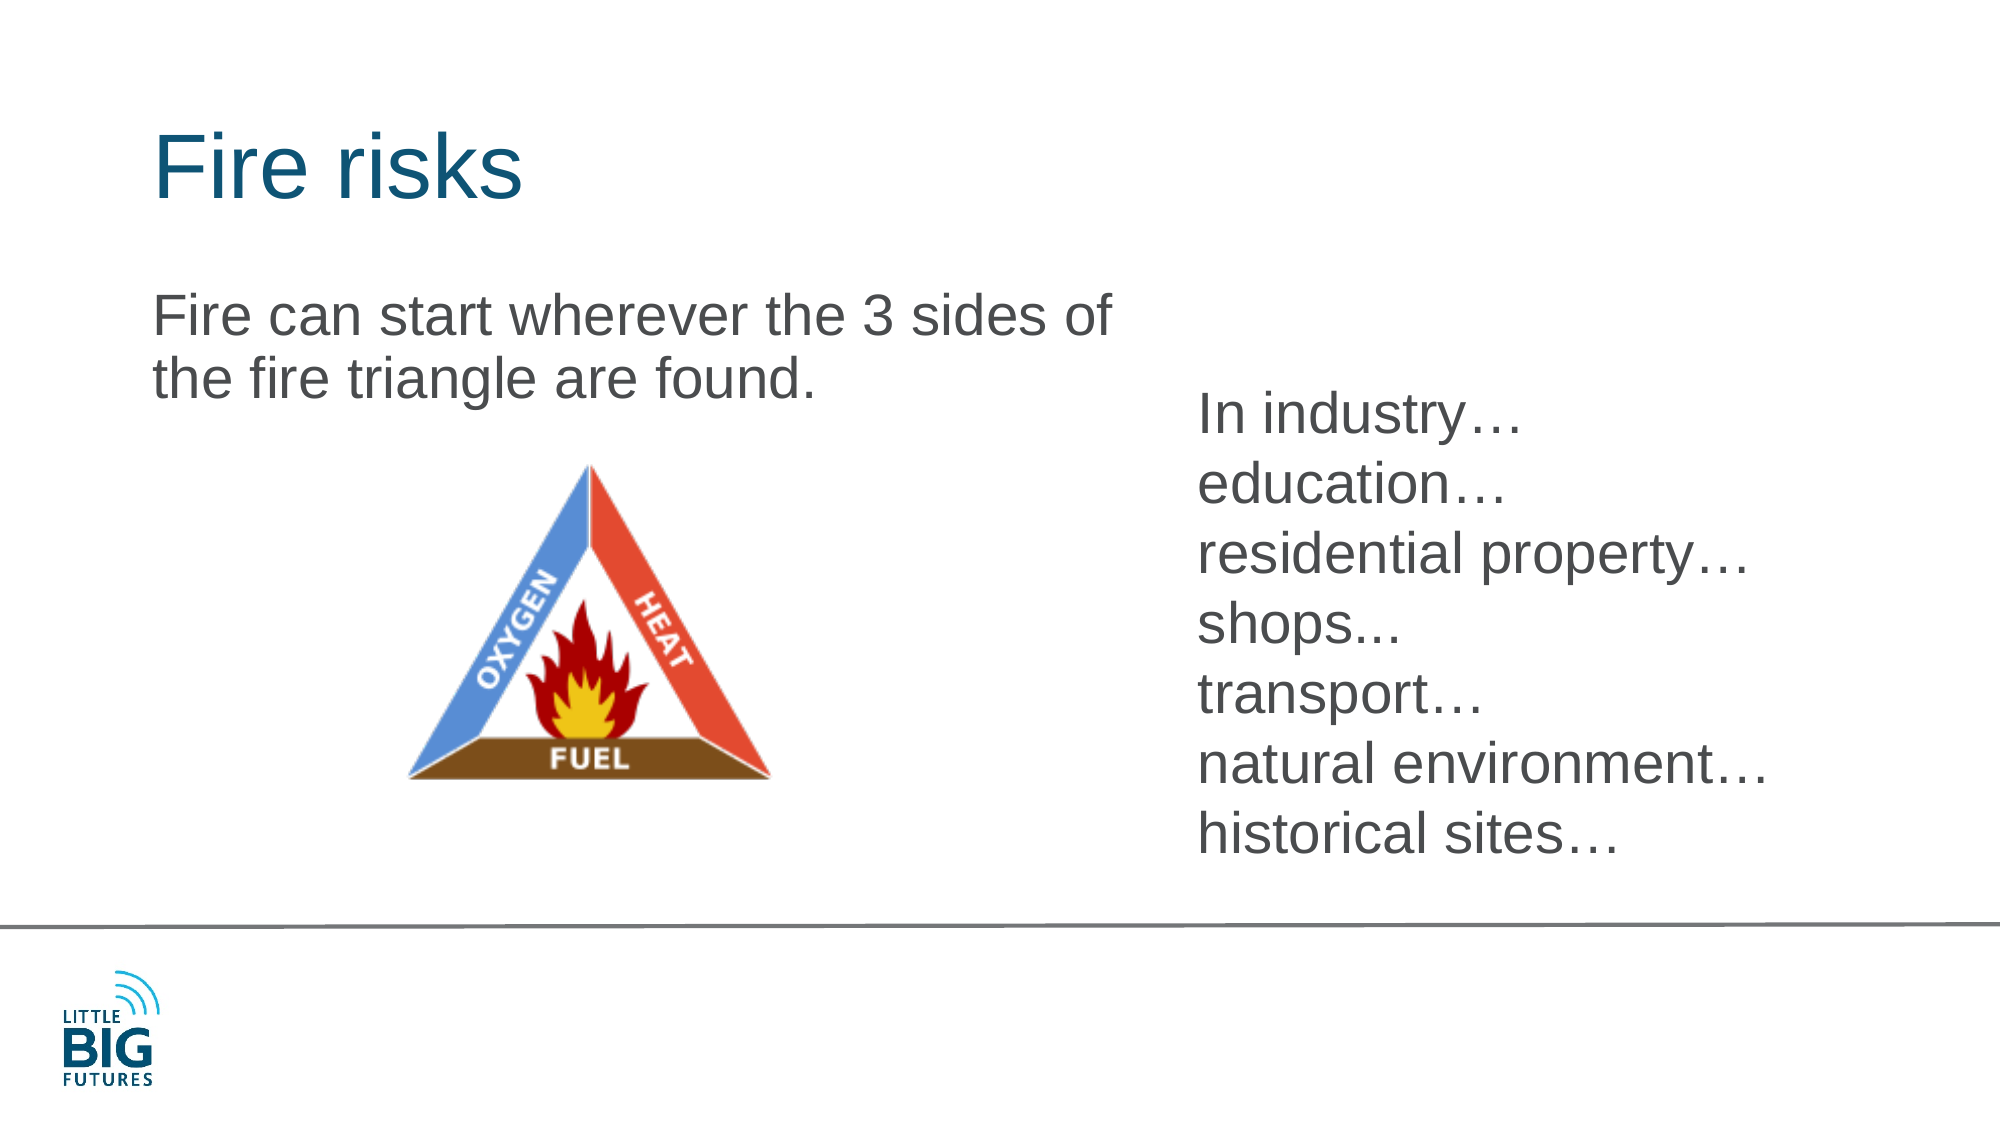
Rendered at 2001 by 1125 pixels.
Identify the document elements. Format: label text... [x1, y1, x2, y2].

picture [27, 938, 196, 1118]
title Fire risks [137, 59, 1863, 278]
picture [393, 451, 787, 794]
text_box In industry… education… residential property… shops... transport… natural environment… historical sites… [1183, 367, 1938, 873]
list Fire can start wherever the 3 sides of the fire triangle are found. [137, 277, 1156, 452]
